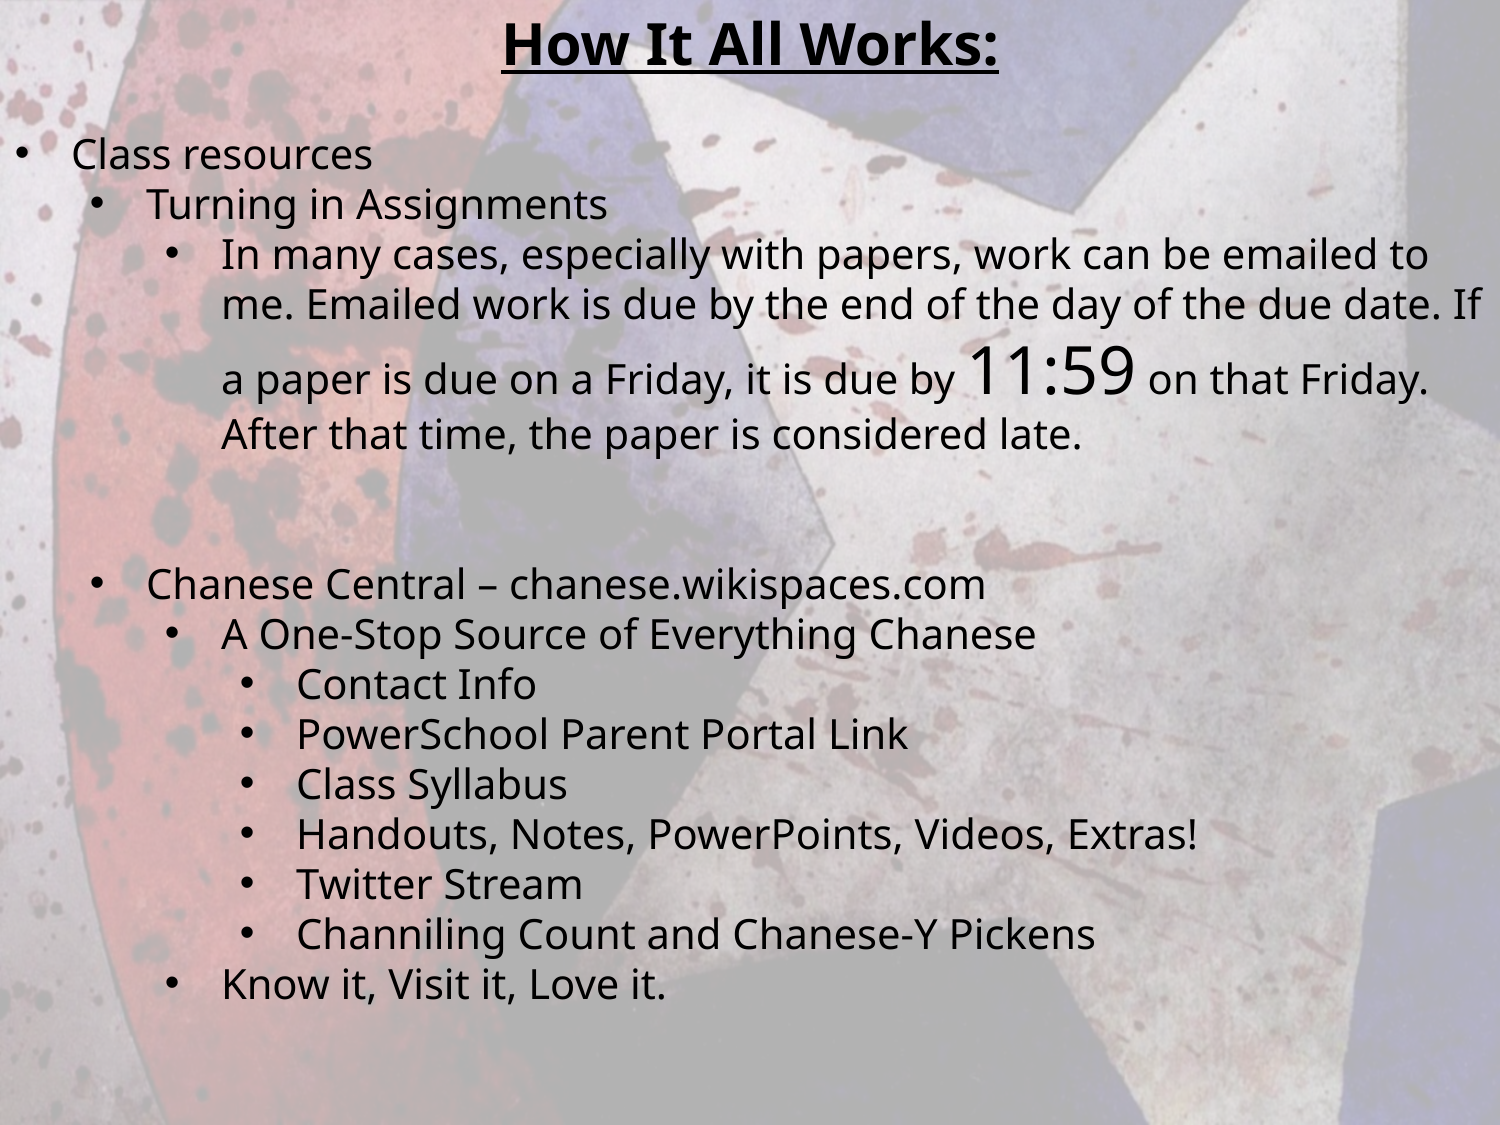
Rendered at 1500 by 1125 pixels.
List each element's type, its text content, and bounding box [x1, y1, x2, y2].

text_box How It All Works: Class resources Turning in Assignments In many cases, especially with papers, work can be emailed to me. Emailed work is due by the end of the day of the due date. If a paper is due on a Friday, it is due by 11:59 on that Friday. After that time, the paper is considered late. Chanese Central – chanese.wikispaces.com A One-Stop Source of Everything Chanese Contact Info PowerSchool Parent Portal Link Class Syllabus Handouts, Notes, PowerPoints, Videos, Extras! Twitter Stream Channiling Count and Chanese-Y Pickens Know it, Visit it, Love it. [0, 0, 1500, 1066]
